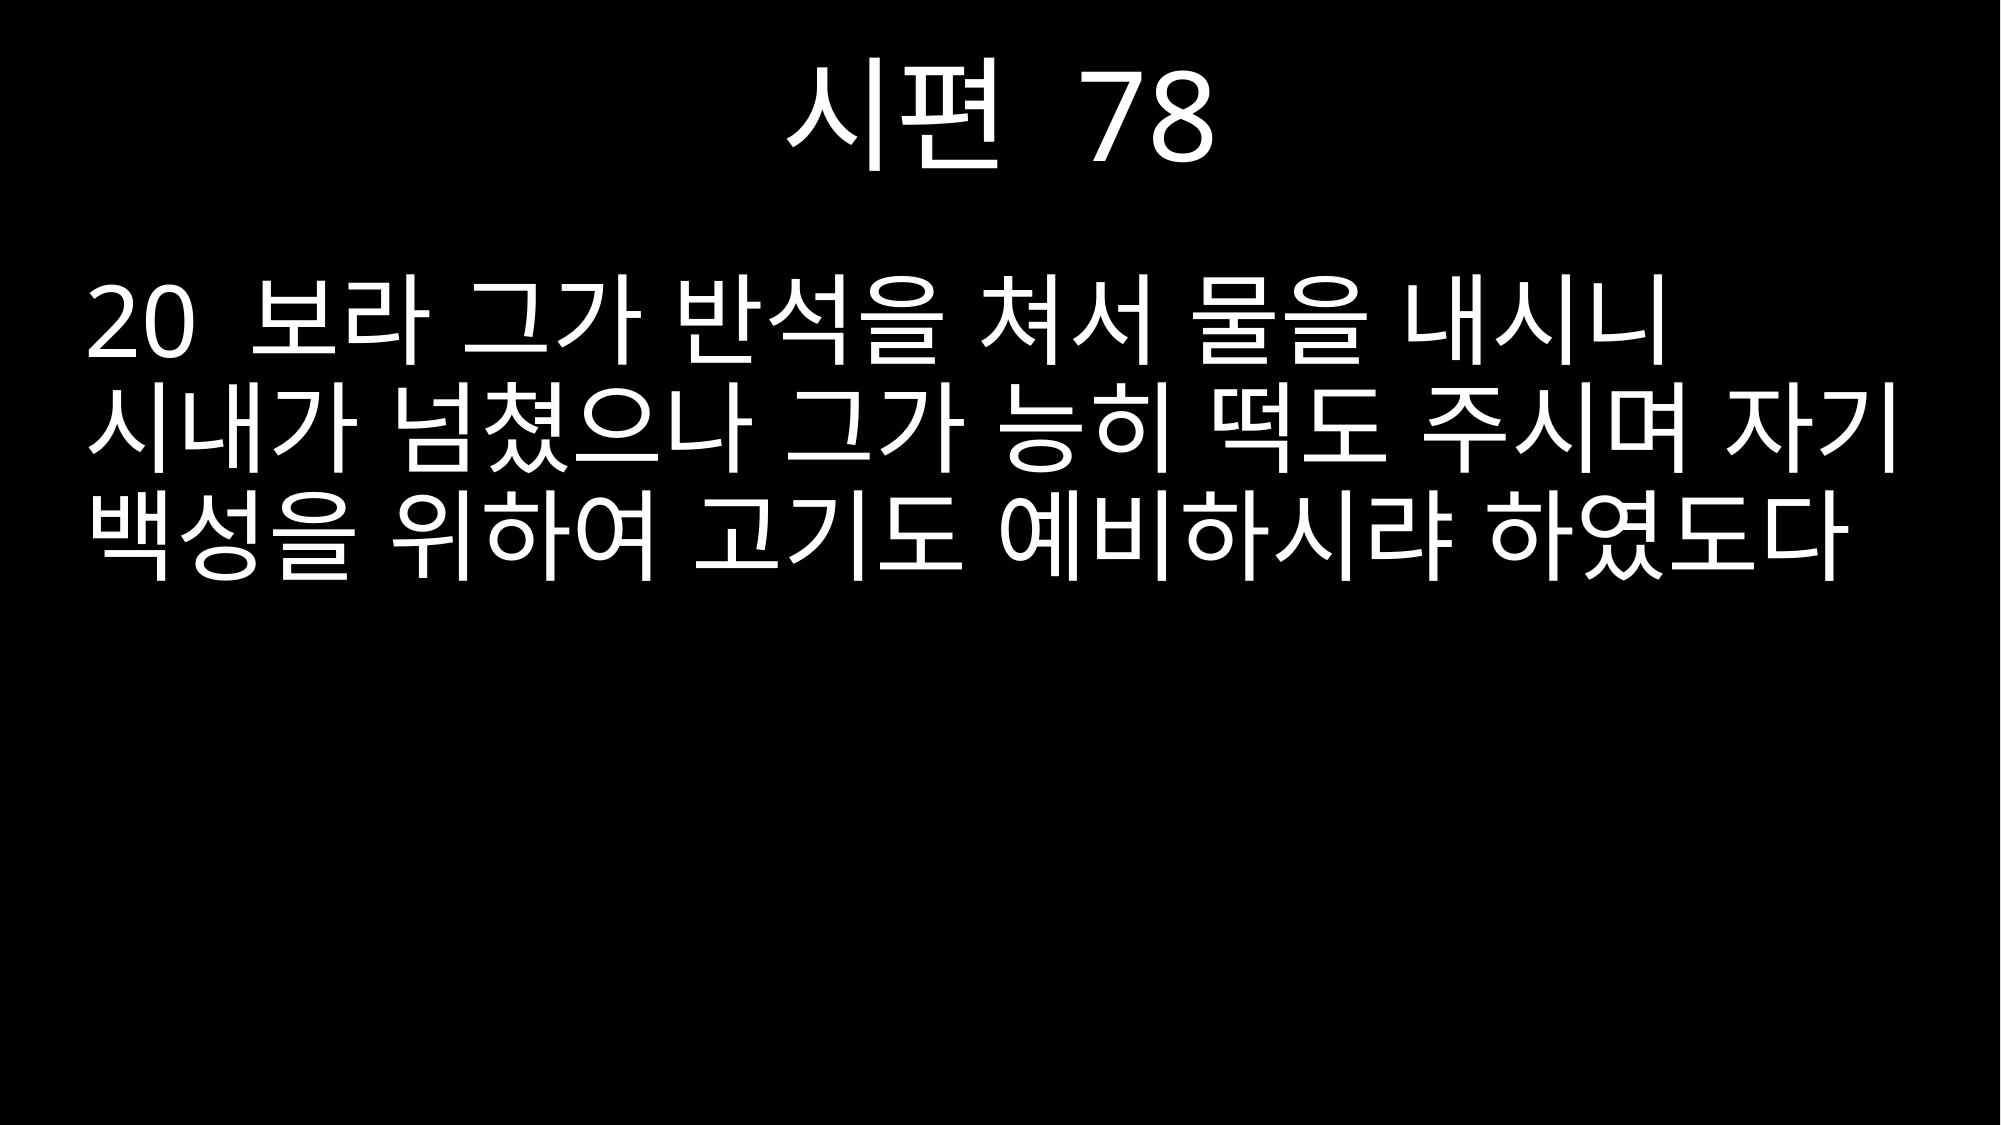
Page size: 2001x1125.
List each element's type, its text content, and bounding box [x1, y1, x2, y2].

list 20 보라 그가 반석을 쳐서 물을 내시니 시내가 넘쳤으나 그가 능히 떡도 주시며 자기 백성을 위하여 고기도 예비하시랴 하였도다 [69, 263, 1953, 423]
picture [0, 0, 2001, 1125]
footer 시편 78 [0, 32, 2000, 192]
